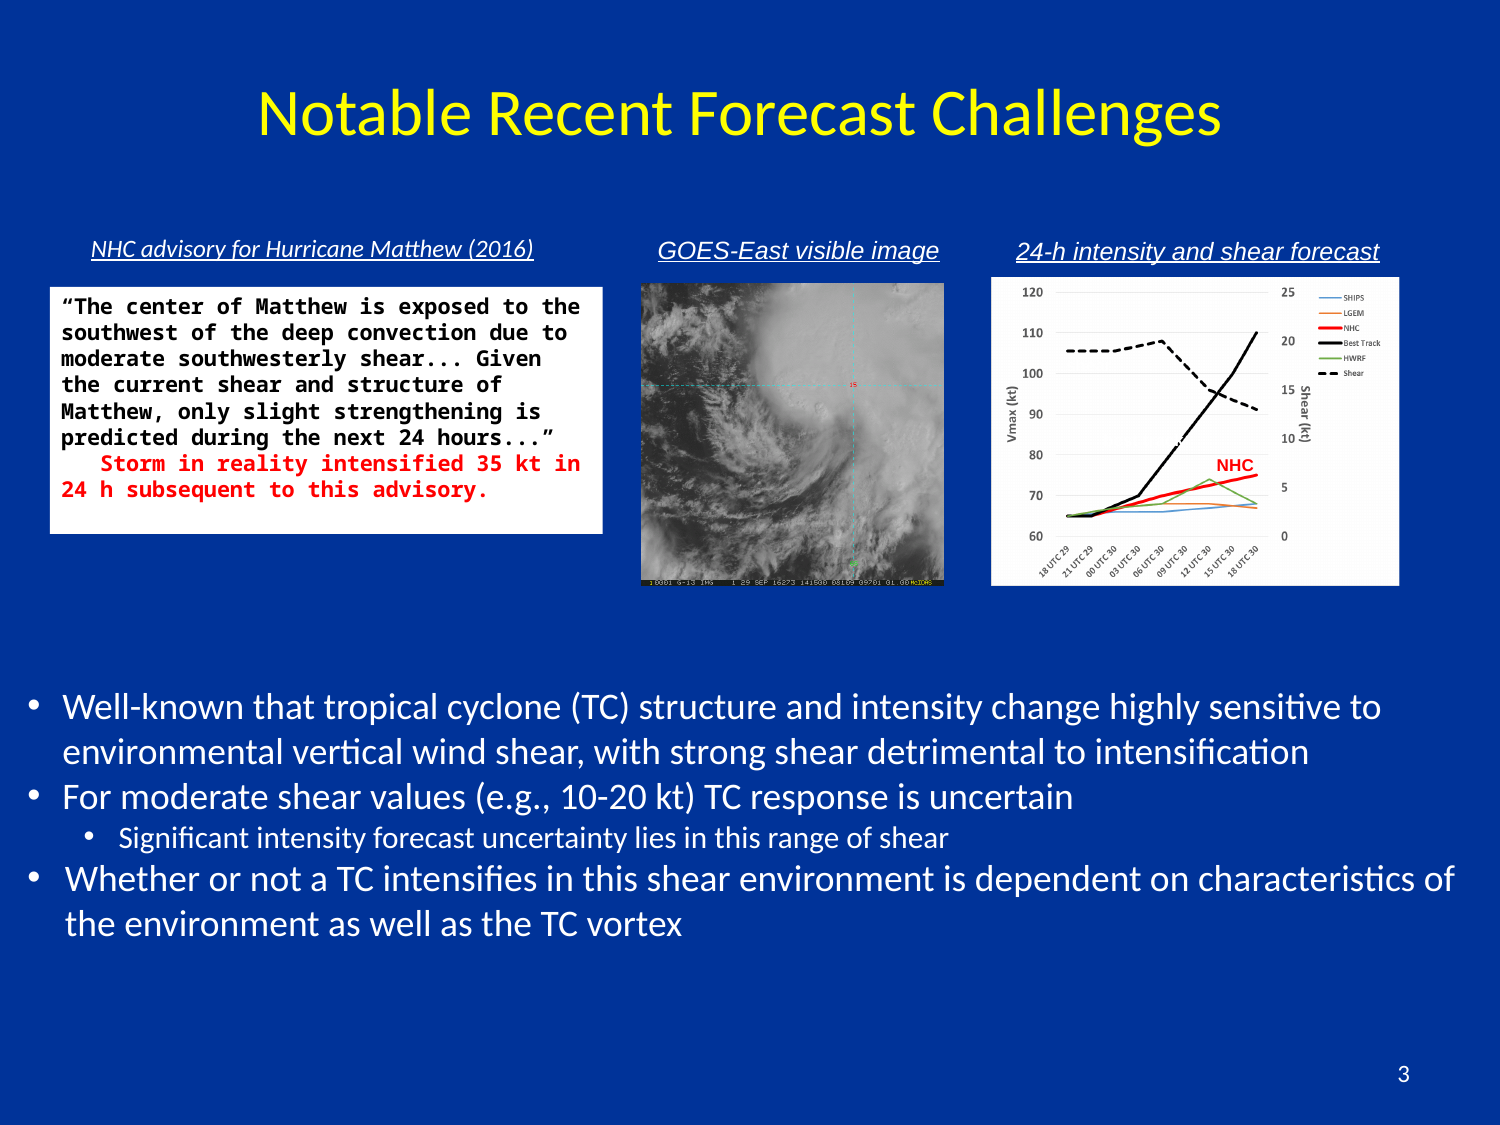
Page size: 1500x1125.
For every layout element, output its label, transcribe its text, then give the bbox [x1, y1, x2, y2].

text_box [49, 224, 1400, 586]
text_box Notable Recent Forecast Challenges [242, 61, 1239, 156]
text_box Well-known that tropical cyclone (TC) structure and intensity change highly sensitive to environmental vertical wind shear, with strong shear detrimental to intensification For moderate shear values (e.g., 10-20 kt) TC response is uncertain Significant intensity forecast uncertainty lies in this range of shear Whether or not a TC intensifies in this shear environment is dependent on characteristics of the environment as well as the TC vortex [12, 674, 1500, 990]
slide_number 3 [1074, 1042, 1425, 1103]
